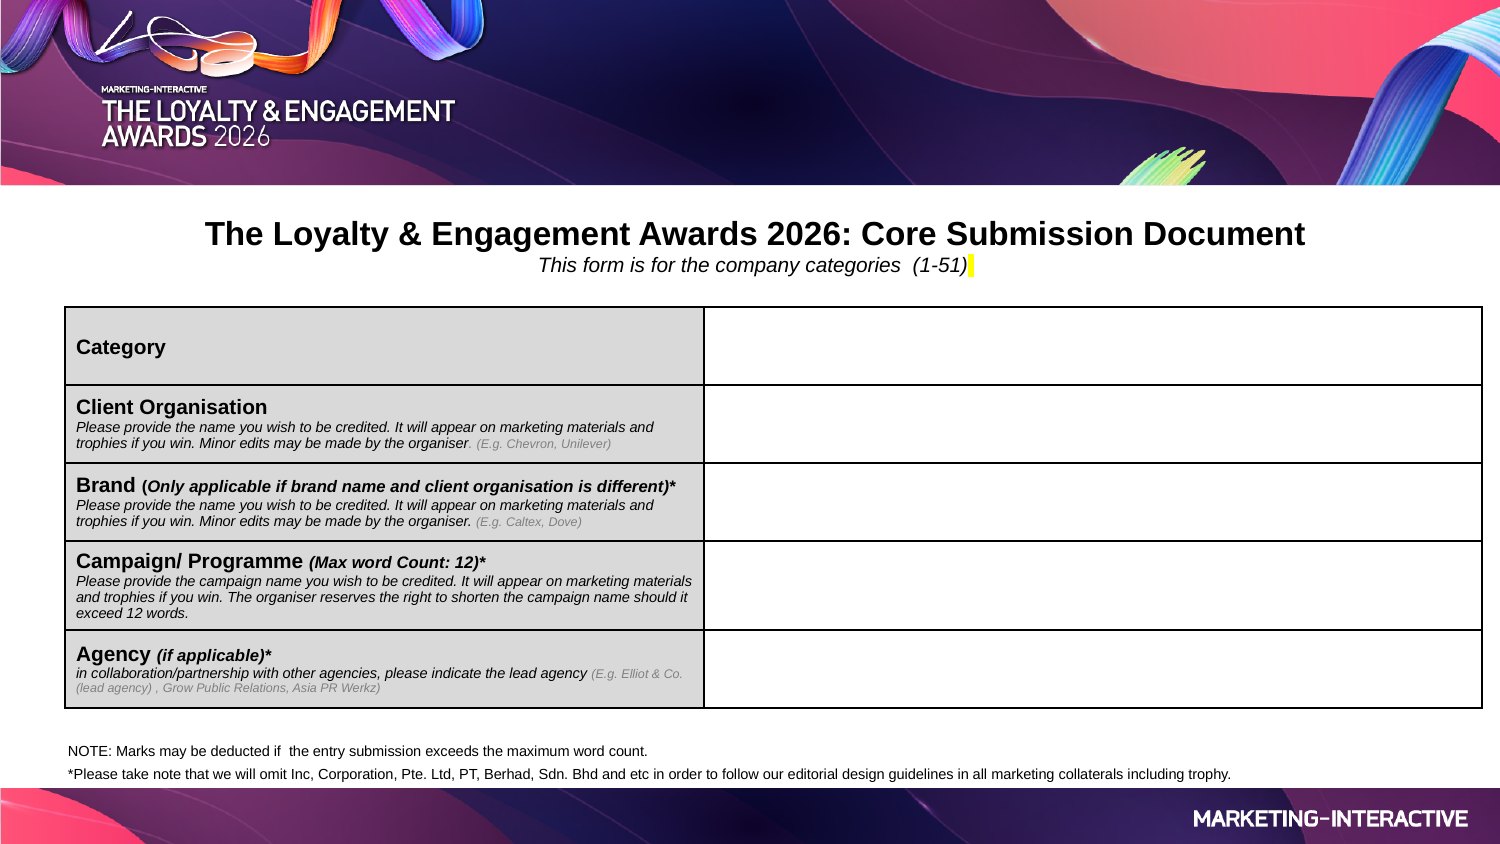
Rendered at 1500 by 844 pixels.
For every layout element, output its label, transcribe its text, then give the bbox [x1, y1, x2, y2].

table_cell [705, 631, 1481, 707]
table_cell Brand (Only applicable if brand name and client organisation is different)* Please provide the name you wish to be credited. It will appear on marketing materials and trophies if you win. Minor edits may be made by the organiser. (E.g. Caltex, Dove) [66, 464, 703, 540]
table_header Category [66, 308, 703, 384]
table_cell [705, 464, 1481, 540]
table_cell [705, 542, 1481, 629]
table_header [705, 308, 1481, 384]
picture [0, 0, 1500, 844]
table_cell Campaign/ Programme (Max word Count: 12)* Please provide the campaign name you wish to be credited. It will appear on marketing materials and trophies if you win. The organiser reserves the right to shorten the campaign name should it exceed 12 words. [66, 542, 703, 629]
table_cell Agency (if applicable)* in collaboration/partnership with other agencies, please indicate the lead agency (E.g. Elliot & Co.(lead agency) , Grow Public Relations, Asia PR Werkz) [66, 631, 703, 707]
table_cell [705, 386, 1481, 462]
text_box NOTE: Marks may be deducted if the entry submission exceeds the maximum word count. *Please take note that we will omit Inc, Corporation, Pte. Ltd, PT, Berhad, Sdn. Bhd and etc in order to follow our editorial design guidelines in all marketing collaterals including trophy. [53, 728, 1424, 790]
text_box The Loyalty & Engagement Awards 2026: Core Submission Document This form is for the company categories (1-51) [5, 204, 1500, 285]
table_cell Client Organisation Please provide the name you wish to be credited. It will appear on marketing materials and trophies if you win. Minor edits may be made by the organiser. (E.g. Chevron, Unilever) [66, 386, 703, 462]
